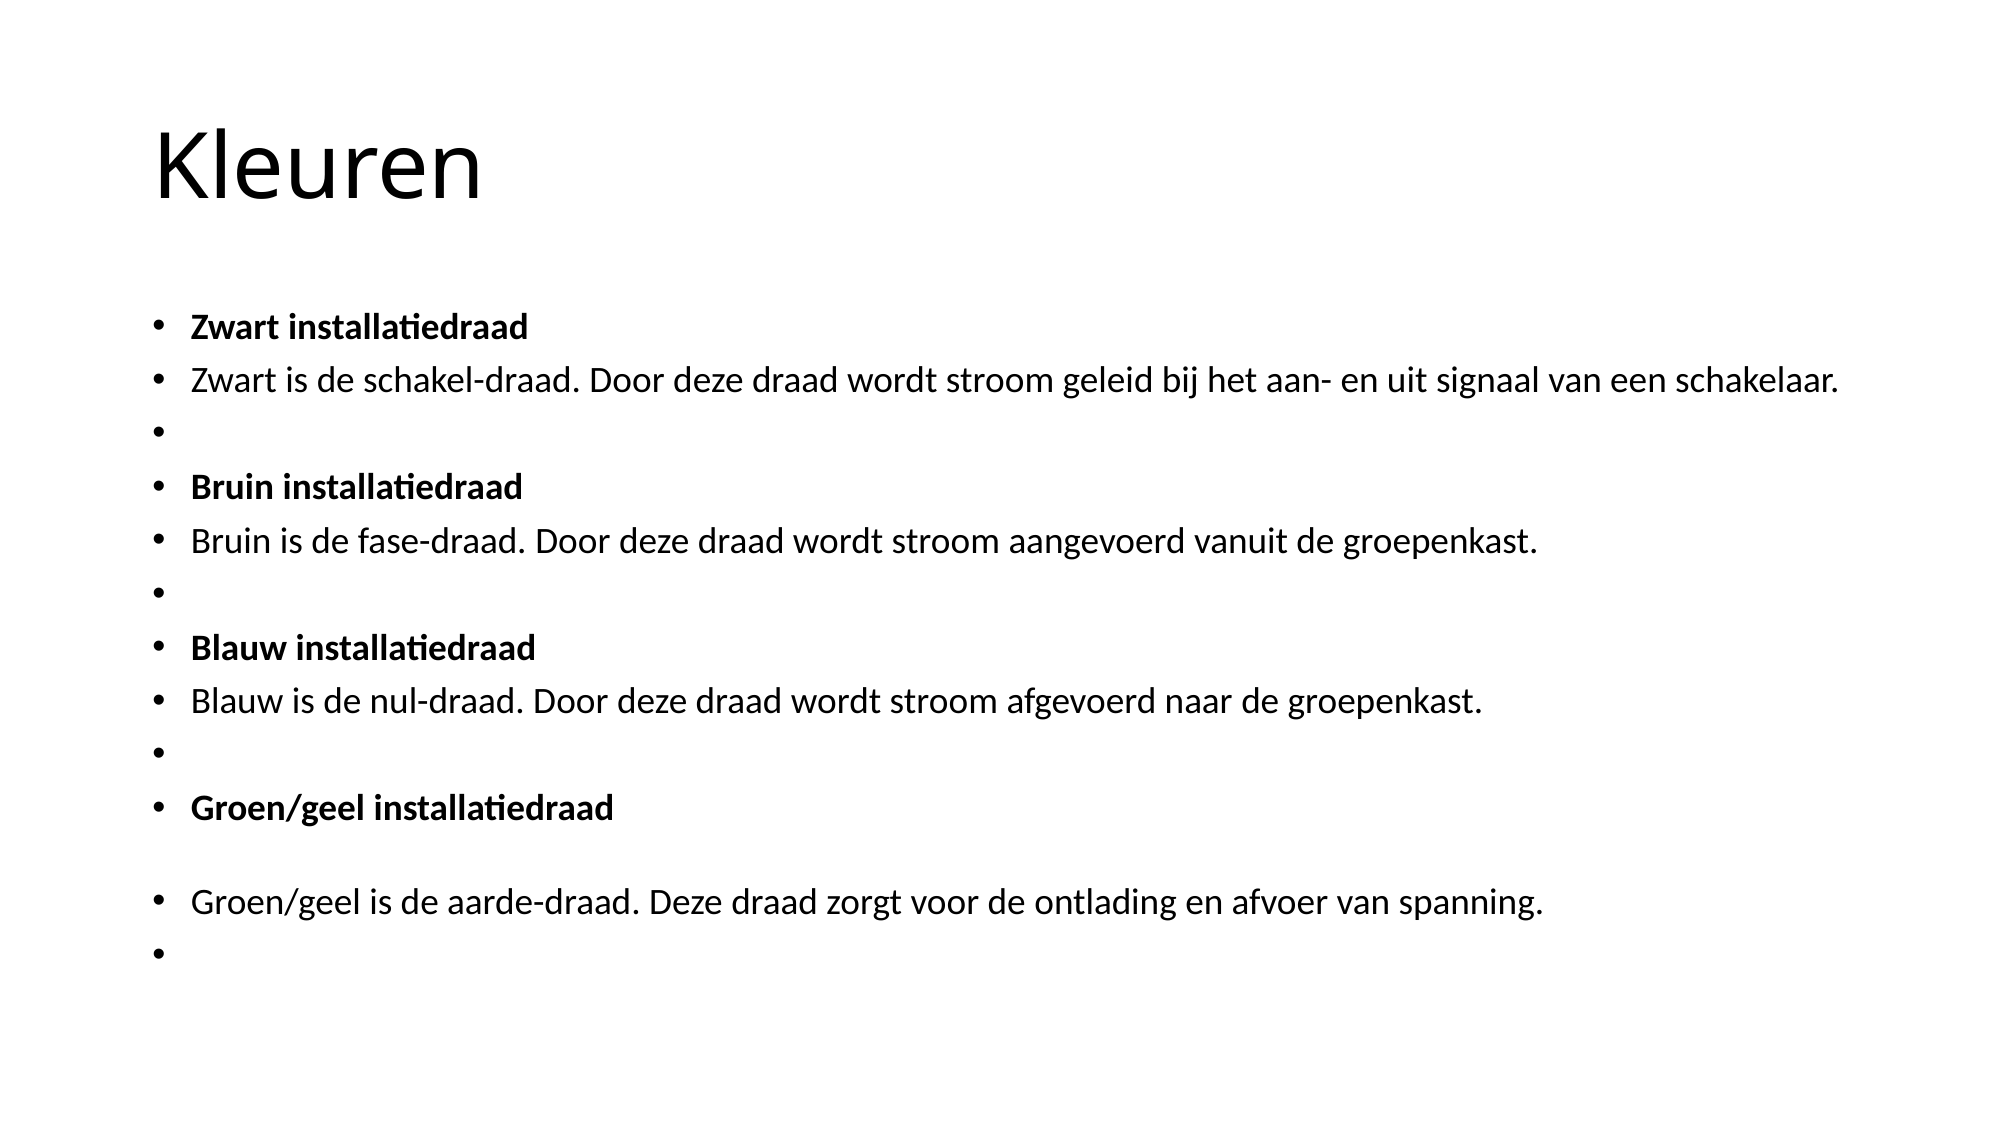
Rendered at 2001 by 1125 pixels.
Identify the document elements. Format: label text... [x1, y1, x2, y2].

list Zwart installatiedraad Zwart is de schakel-draad. Door deze draad wordt stroom geleid bij het aan- en uit signaal van een schakelaar. Bruin installatiedraad Bruin is de fase-draad. Door deze draad wordt stroom aangevoerd vanuit de groepenkast. Blauw installatiedraad Blauw is de nul-draad. Door deze draad wordt stroom afgevoerd naar de groepenkast. Groen/geel installatiedraad Groen/geel is de aarde-draad. Deze draad zorgt voor de ontlading en afvoer van spanning. [137, 299, 1863, 1014]
title Kleuren [137, 59, 1863, 278]
